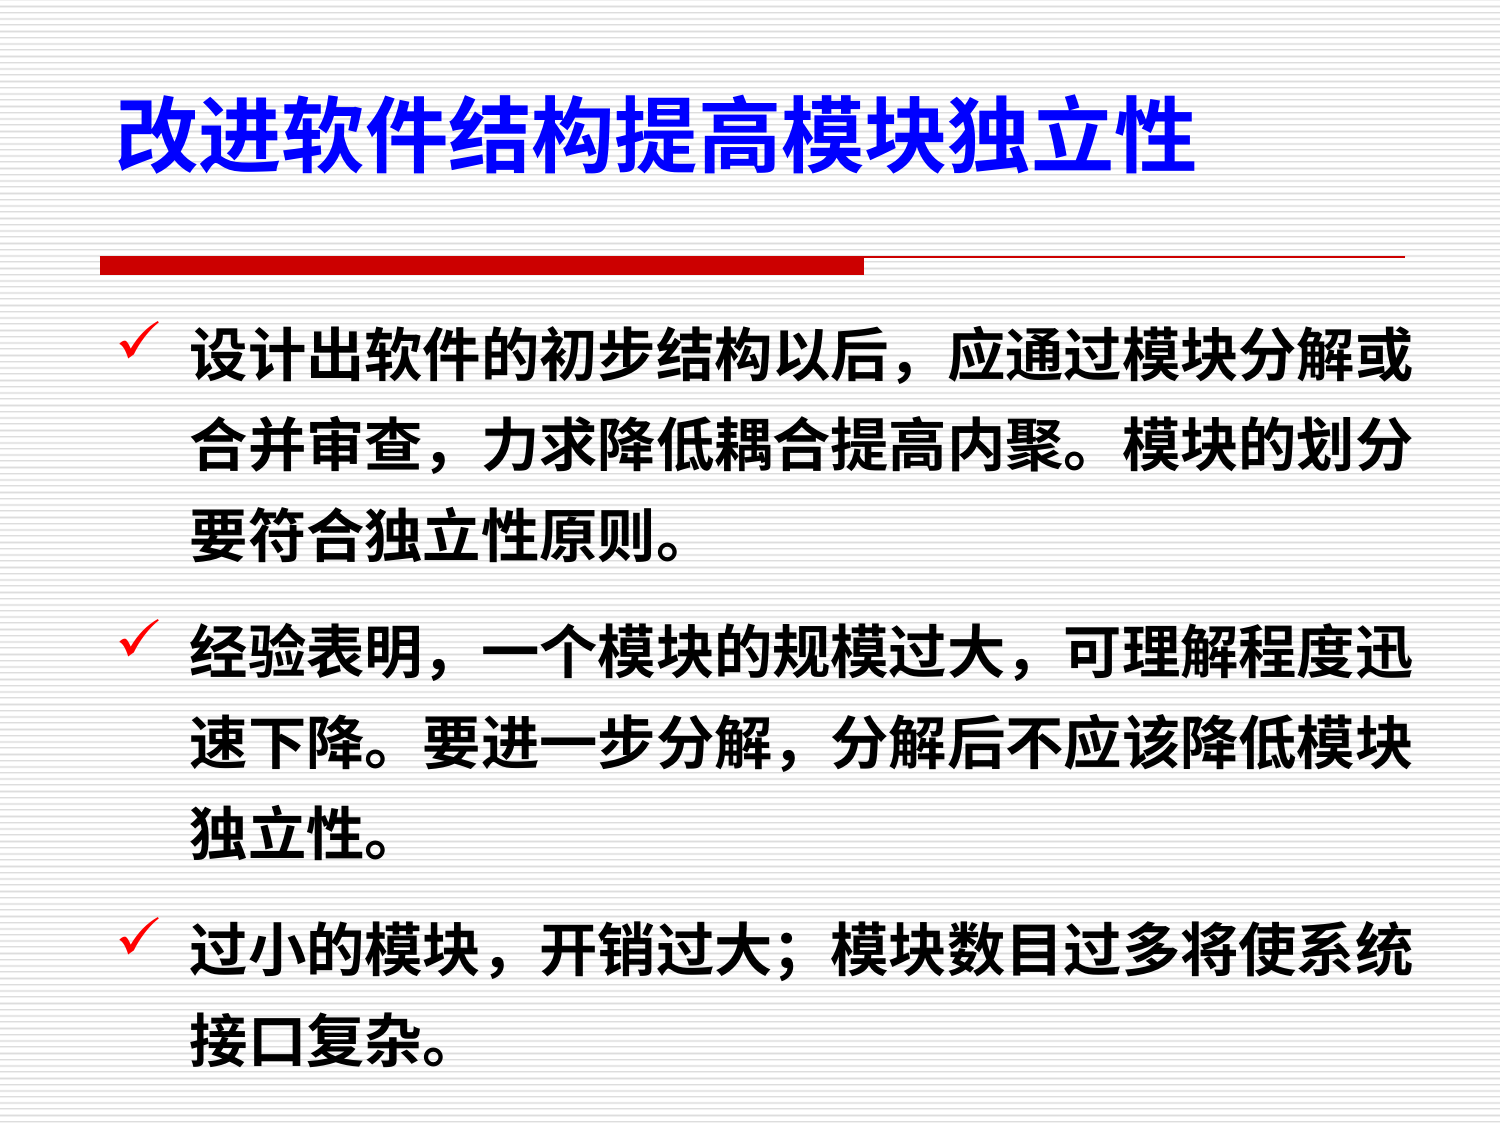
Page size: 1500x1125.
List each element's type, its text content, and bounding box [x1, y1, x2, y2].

text_box 改进软件结构提高模块独立性 [100, 75, 1213, 190]
text_box 设计出软件的初步结构以后，应通过模块分解或合并审查，力求降低耦合提高内聚。模块的划分要符合独立性原则。 经验表明，一个模块的规模过大，可理解程度迅速下降。要进一步分解，分解后不应该降低模块独立性。 过小的模块，开销过大；模块数目过多将使系统接口复杂。 [100, 289, 1452, 1082]
picture [0, 0, 1500, 1125]
